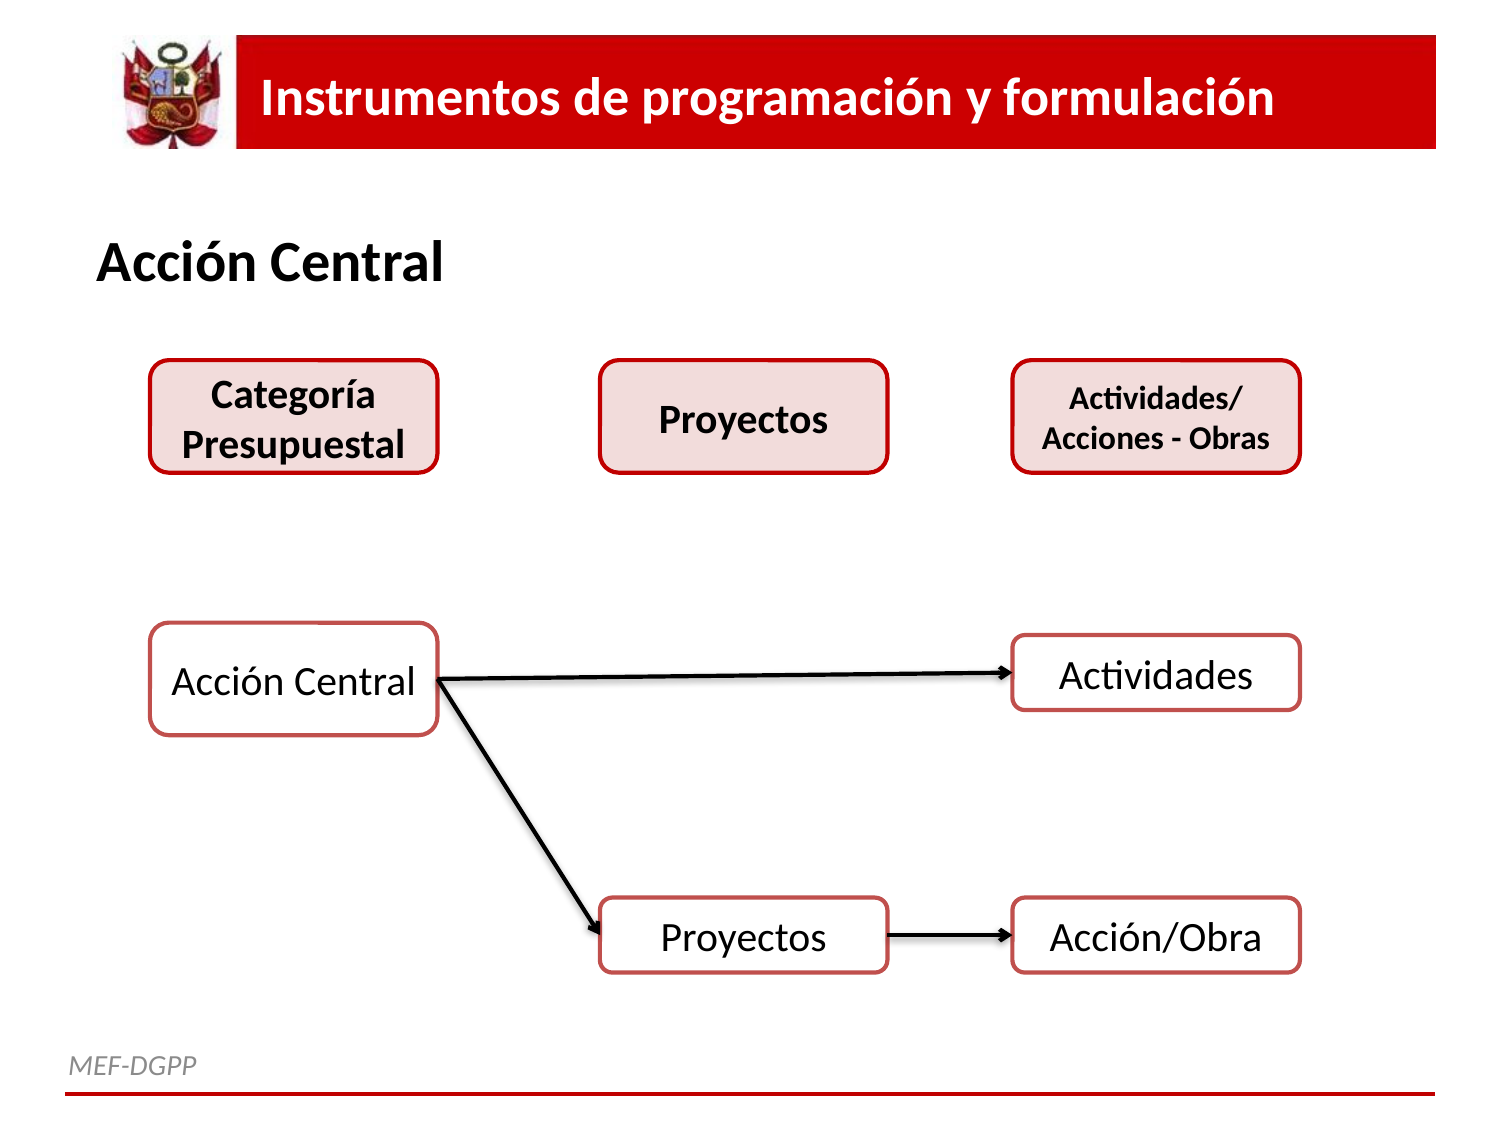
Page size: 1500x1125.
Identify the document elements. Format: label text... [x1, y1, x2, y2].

text_box Acción Central [147, 620, 440, 738]
text_box Proyectos [597, 895, 890, 975]
text_box Actividades/ Acciones - Obras [1010, 358, 1303, 475]
text_box Acción/Obra [1010, 895, 1303, 975]
text_box Categoría Presupuestal [147, 358, 440, 475]
text_box Acción Central [82, 210, 1231, 305]
text_box Proyectos [597, 358, 890, 475]
footer MEF-DGPP [53, 1034, 892, 1094]
text_box Actividades [1010, 632, 1303, 713]
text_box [437, 672, 1013, 680]
text_box Instrumentos de programación y formulación [246, 46, 1348, 141]
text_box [437, 678, 601, 936]
picture [112, 35, 1436, 149]
